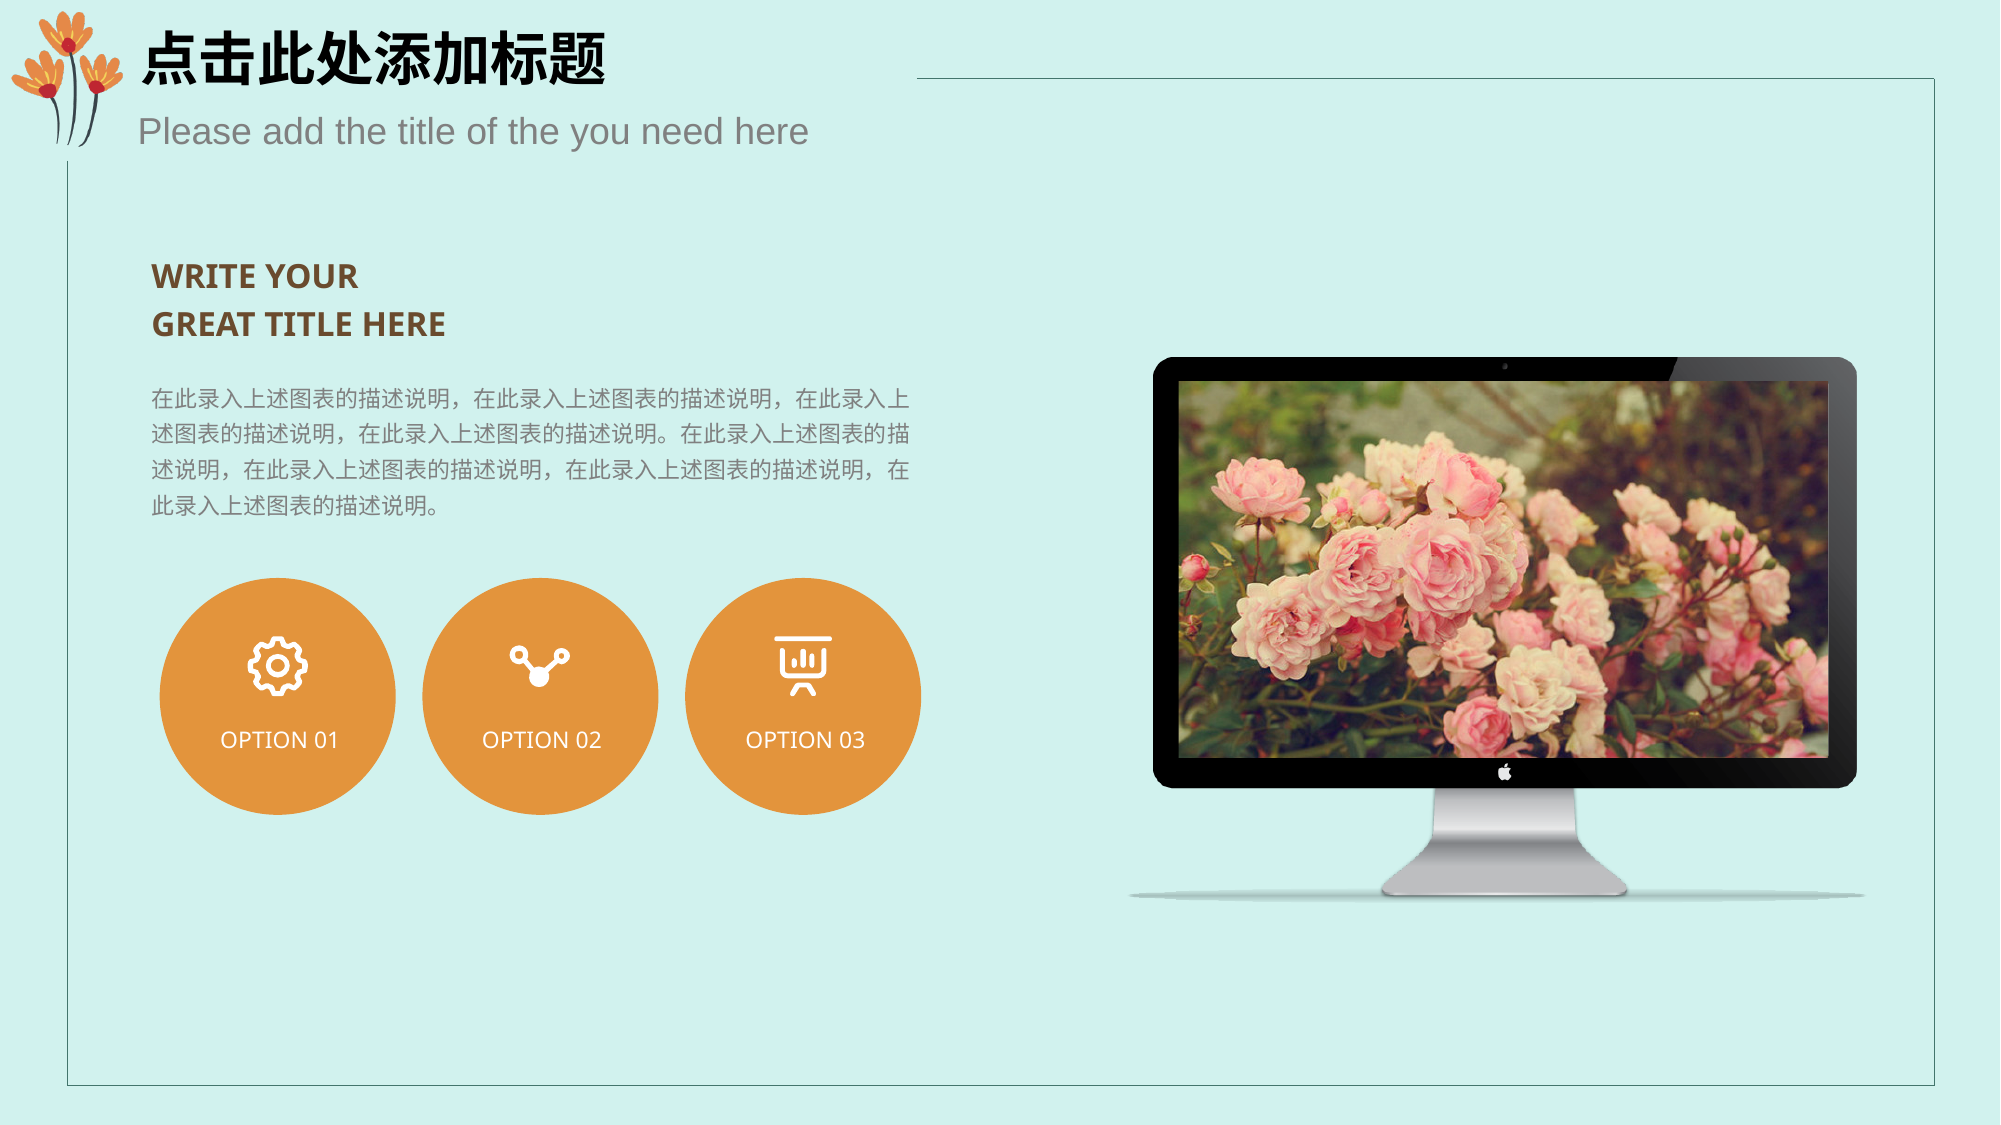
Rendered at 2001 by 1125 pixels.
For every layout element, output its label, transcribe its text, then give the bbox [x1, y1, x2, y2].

text_box Please add the title of the you need here [122, 100, 843, 160]
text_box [159, 577, 396, 815]
text_box WRITE YOUR GREAT TITLE HERE 在此录入上述图表的描述说明，在此录入上述图表的描述说明，在此录入上述图表的描述说明，在此录入上述图表的描述说明。在此录入上述图表的描述说明，在此录入上述图表的描述说明，在此录入上述图表的描述说明，在此录入上述图表的描述说明。 [151, 247, 920, 555]
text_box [1125, 357, 1866, 902]
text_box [685, 577, 922, 815]
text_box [422, 577, 659, 815]
text_box 点击此处添加标题 [126, 14, 714, 99]
picture [11, 11, 123, 147]
